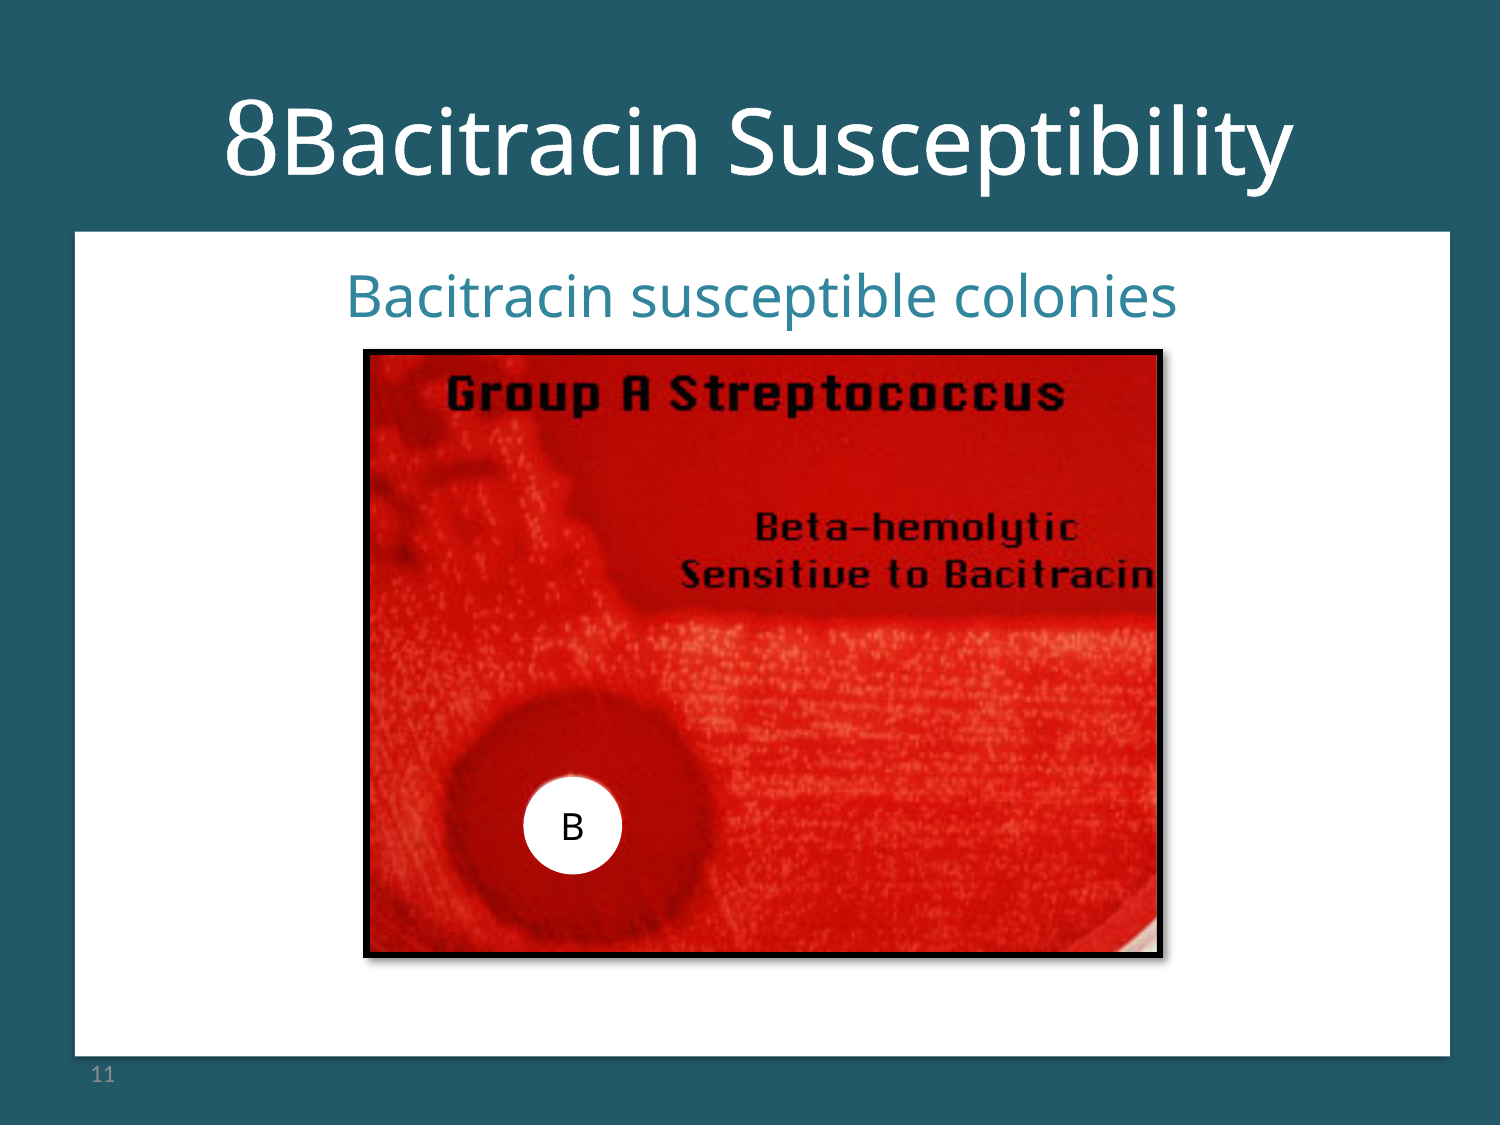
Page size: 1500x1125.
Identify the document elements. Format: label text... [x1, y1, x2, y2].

slide_number 11 [75, 1067, 425, 1103]
text_box Bacitracin Susceptibility [17, 54, 1500, 205]
picture [369, 354, 1157, 952]
text_box Bacitracin susceptible colonies [73, 230, 1452, 1058]
